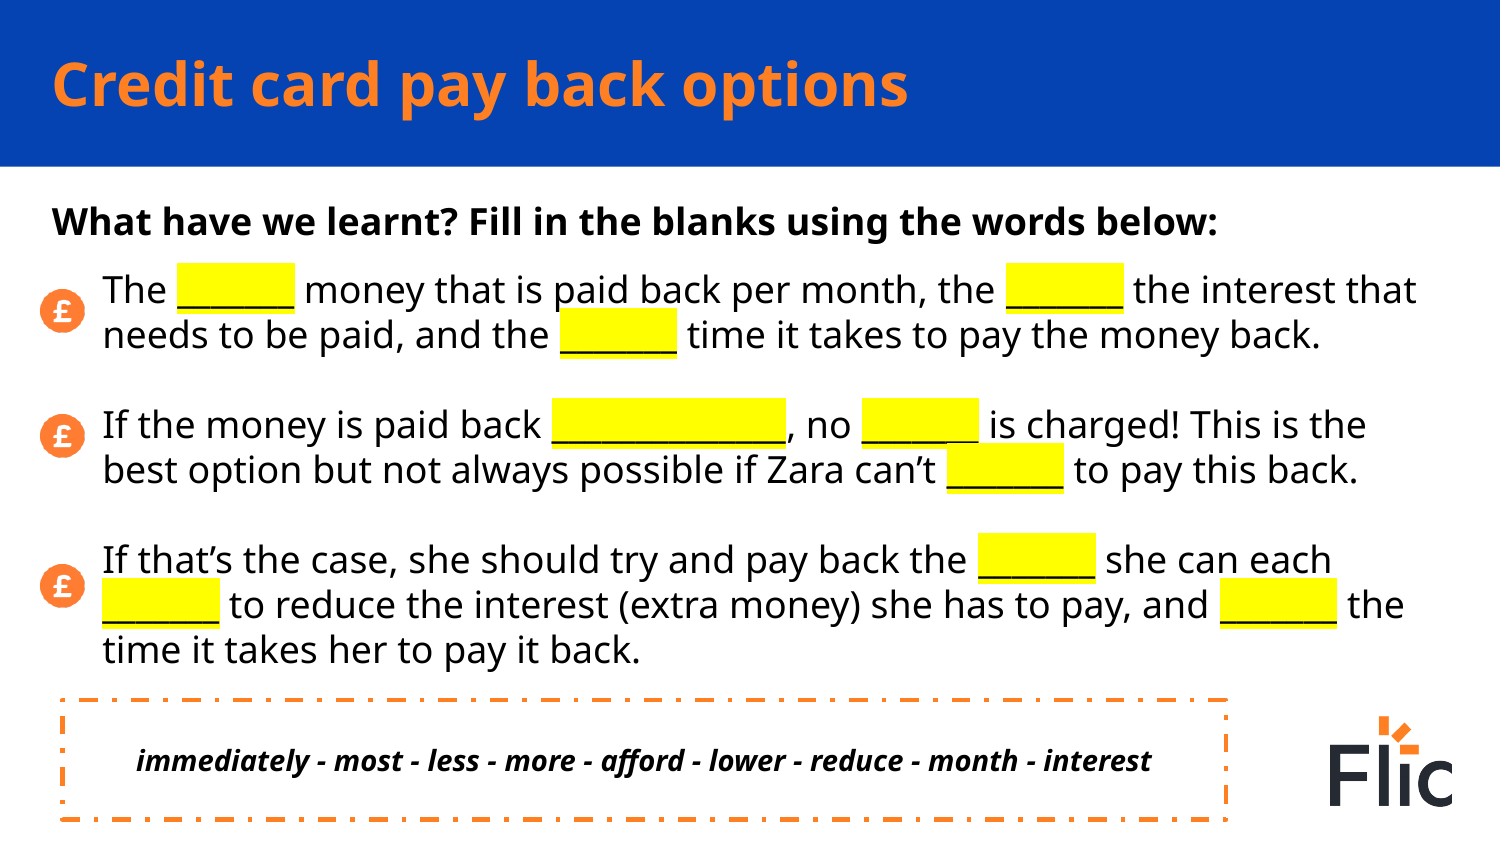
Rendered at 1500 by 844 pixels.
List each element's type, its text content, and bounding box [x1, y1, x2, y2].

title Credit card pay back options [36, 39, 1306, 125]
picture [1330, 716, 1452, 807]
text_box What have we learnt? Fill in the blanks using the words below: [36, 183, 1312, 259]
text_box The _______ money that is paid back per month, the _______ the interest that needs to be paid, and the _______ time it takes to pay the money back. If the money is paid back ______________, no _______ is charged! This is the best option but not always possible if Zara can’t _______ to pay this back. If that’s the case, she should try and pay back the _______ she can each _______ to reduce the interest (extra money) she has to pay, and _______ the time it takes her to pay it back. [87, 250, 1461, 686]
picture [39, 562, 85, 609]
text_box immediately - most - less - more - afford - lower - reduce - month - interest [62, 700, 1227, 820]
picture [39, 412, 85, 459]
picture [39, 287, 85, 334]
